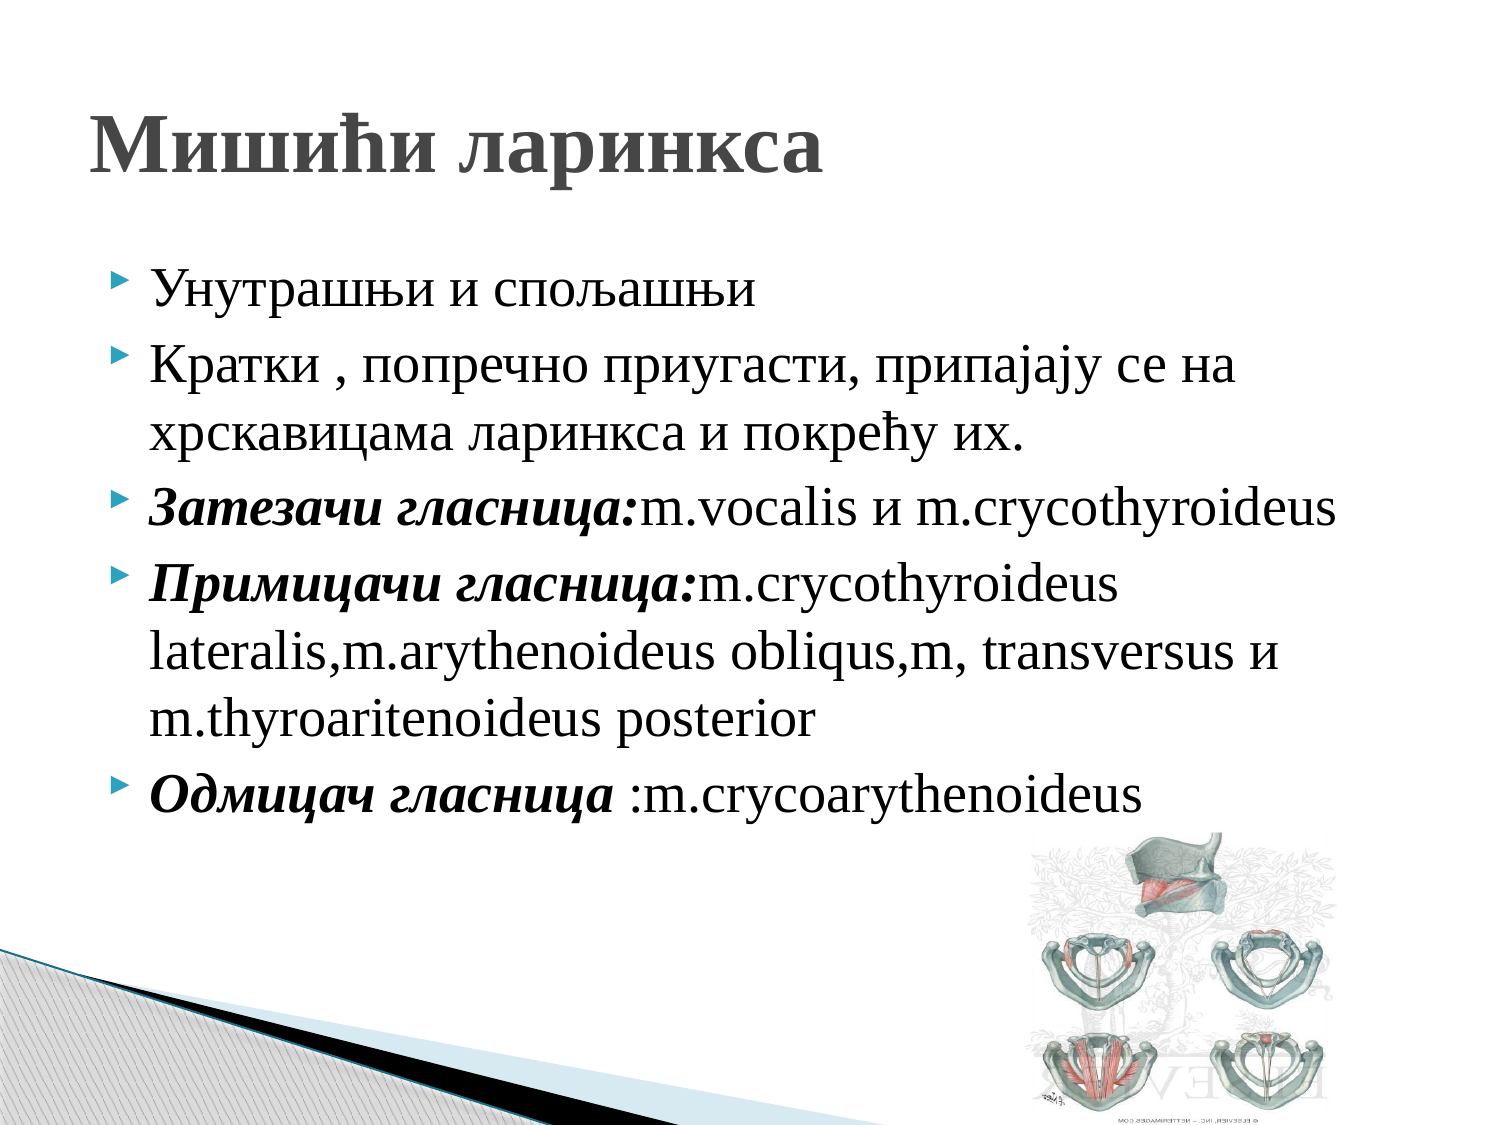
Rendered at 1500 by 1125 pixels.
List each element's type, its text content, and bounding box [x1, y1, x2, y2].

picture [1012, 827, 1350, 1125]
title Мишићи ларинкса [75, 45, 1425, 233]
list Унутрашњи и спољашњи Кратки , попречно приугасти, припајају се на хрскавицама ларинкса и покрећу их. Затезачи гласница:m.vocalis и m.crycothyroideus Примицачи гласница:m.crycothyroideus lateralis,m.arythenoideus obliqus,m, transversus и m.thyroaritenoideus posterior Одмицач гласница :m.crycoarythenoideus [75, 243, 1425, 986]
